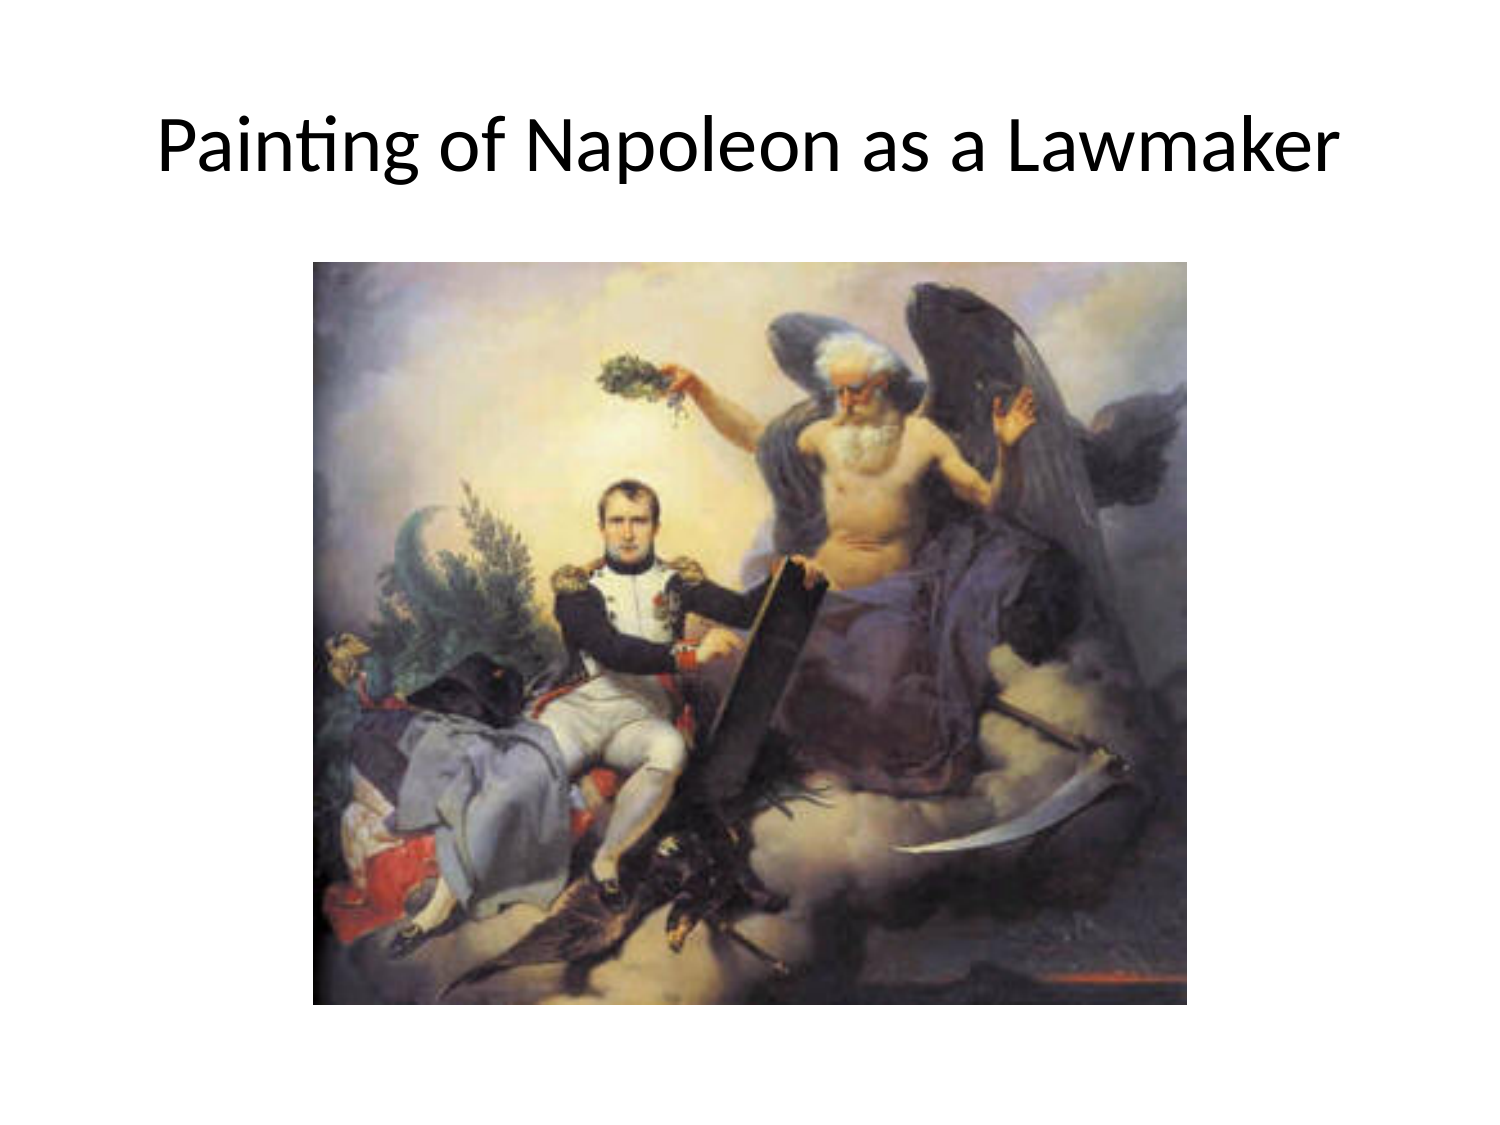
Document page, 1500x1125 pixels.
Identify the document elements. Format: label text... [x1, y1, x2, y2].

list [74, 262, 1426, 1006]
title Painting of Napoleon as a Lawmaker [75, 45, 1425, 233]
